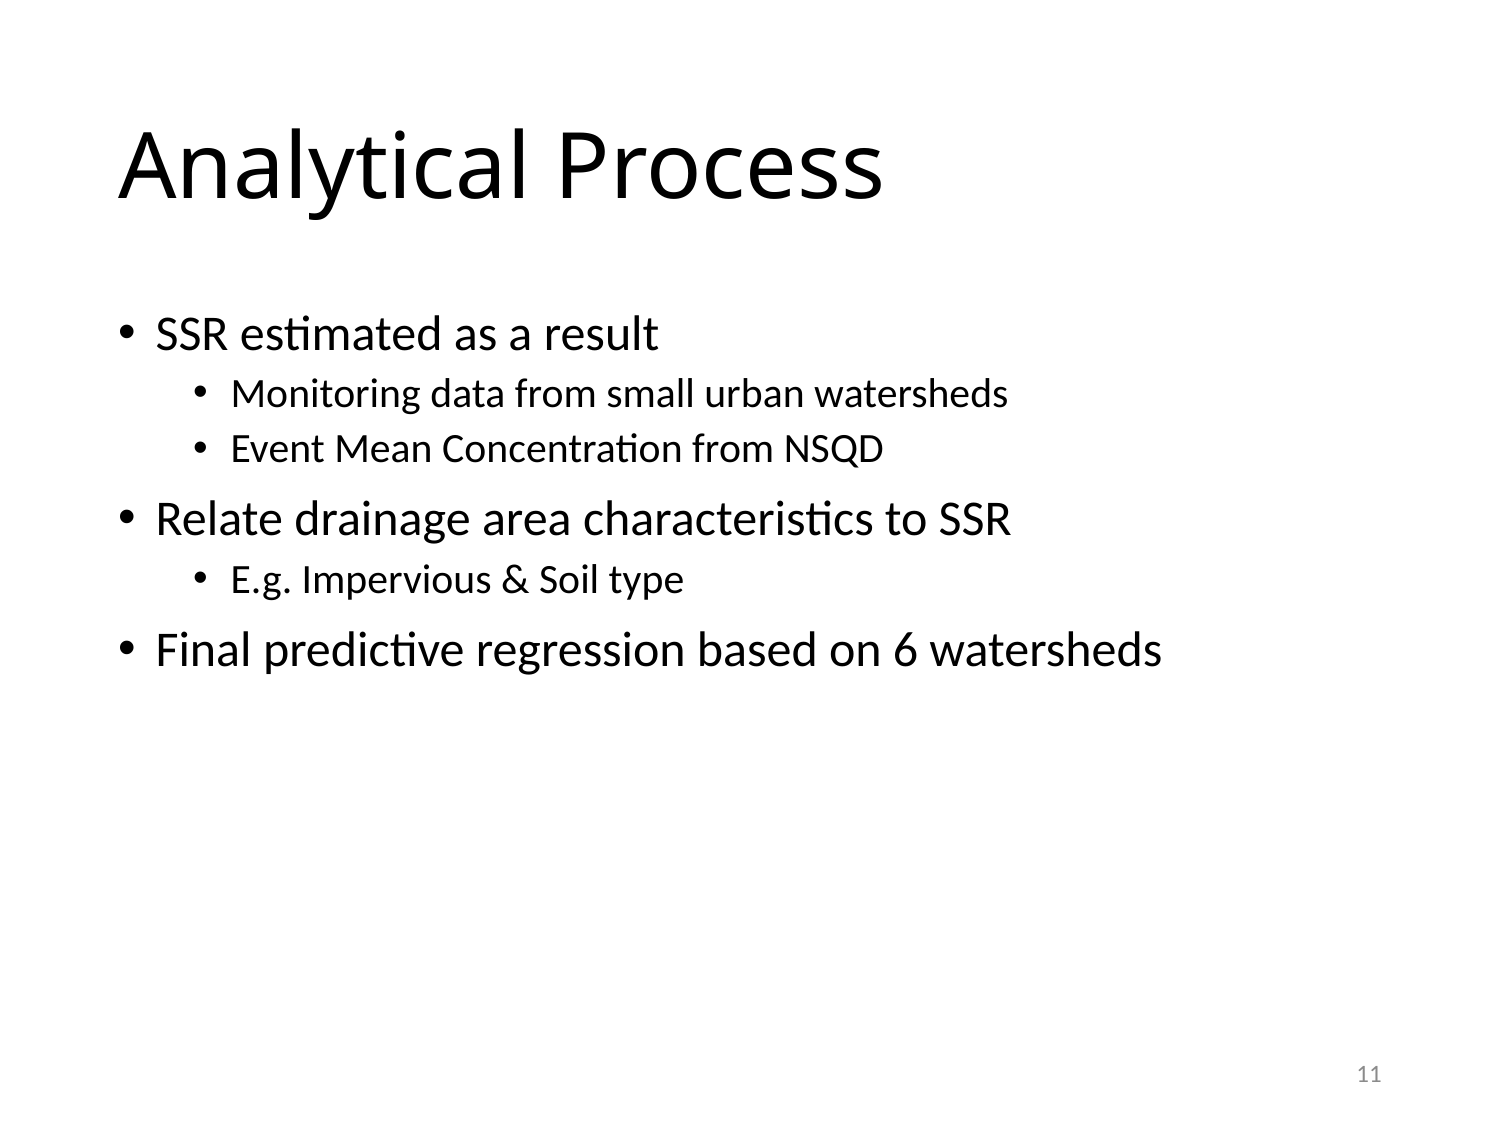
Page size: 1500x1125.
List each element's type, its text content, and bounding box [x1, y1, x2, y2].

list SSR estimated as a result Monitoring data from small urban watersheds Event Mean Concentration from NSQD Relate drainage area characteristics to SSR E.g. Impervious & Soil type Final predictive regression based on 6 watersheds [103, 299, 1397, 1014]
title Analytical Process [103, 59, 1397, 278]
slide_number 11 [1059, 1042, 1397, 1103]
